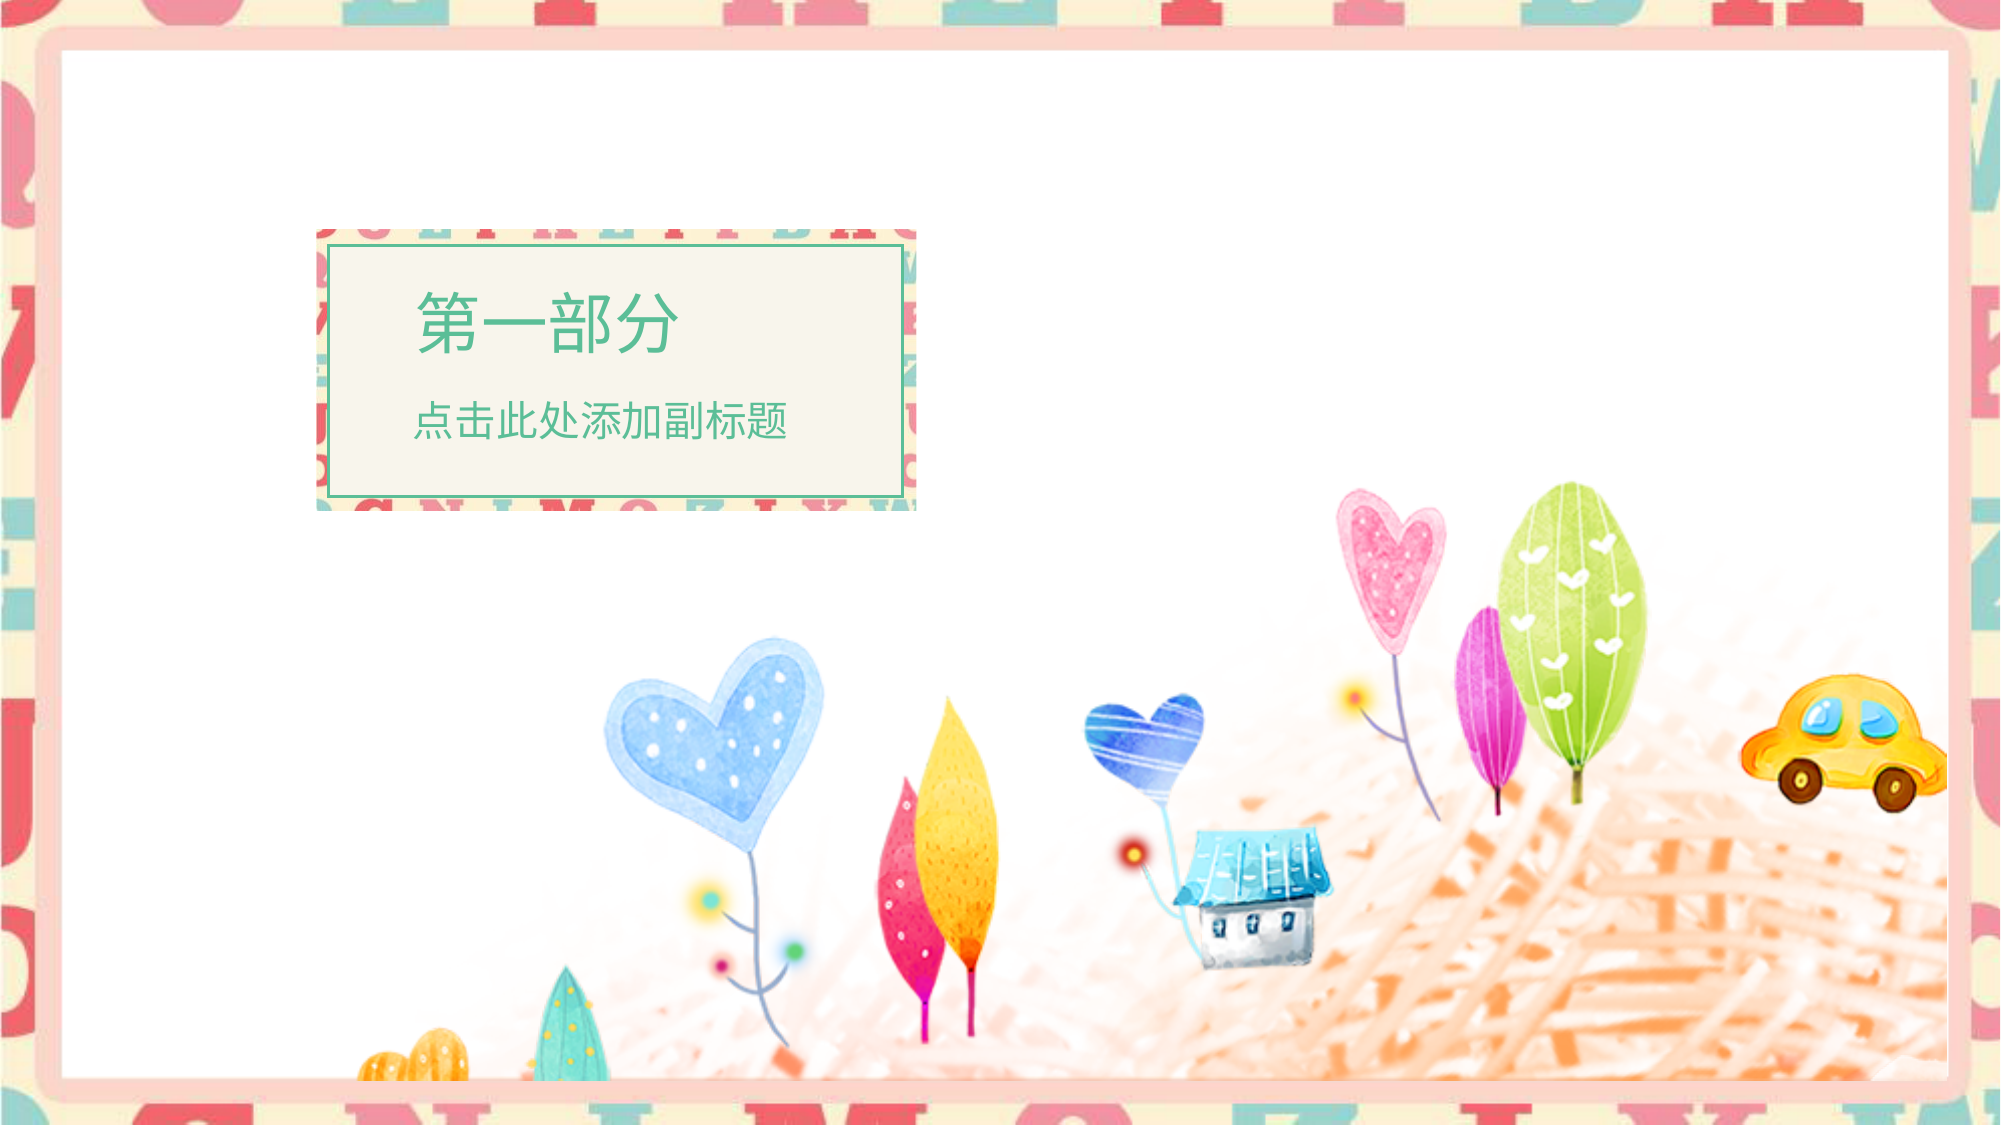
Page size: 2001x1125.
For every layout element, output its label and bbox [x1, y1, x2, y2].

picture [0, 0, 2001, 1125]
text_box [316, 229, 917, 511]
text_box [398, 274, 812, 454]
